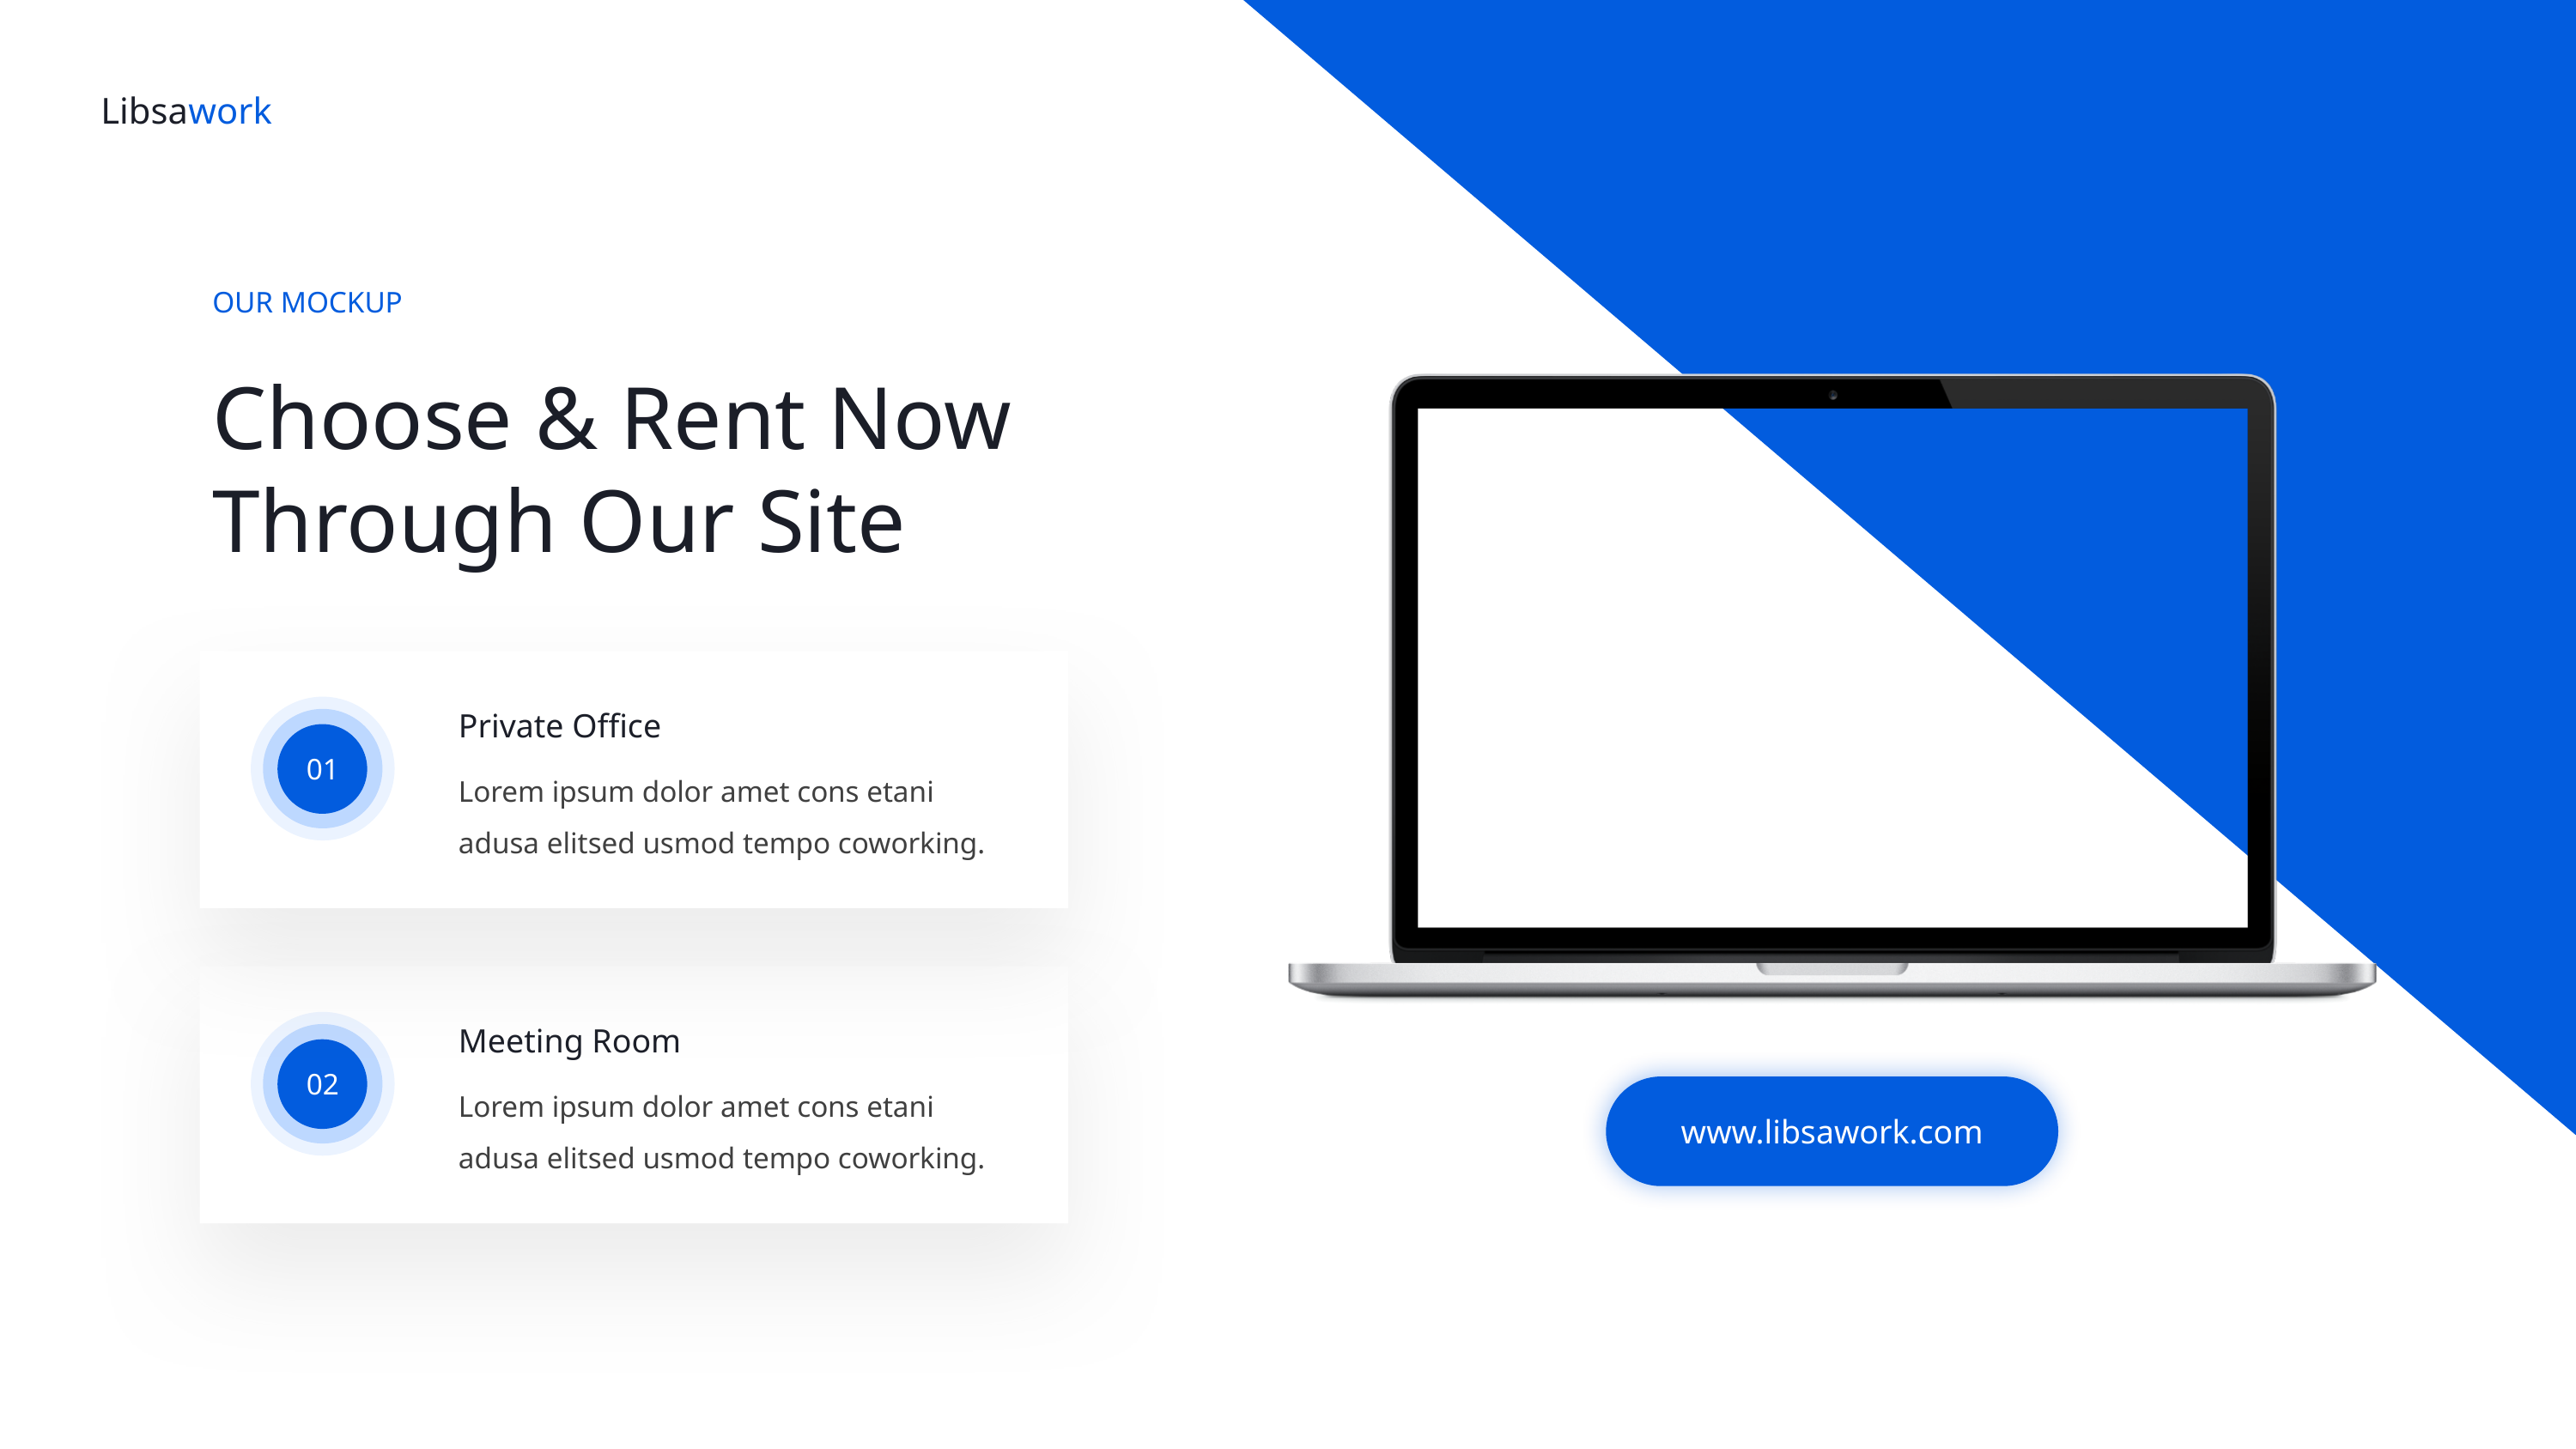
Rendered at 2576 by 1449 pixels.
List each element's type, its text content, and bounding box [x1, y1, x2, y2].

text_box Private Office [446, 699, 827, 749]
text_box [199, 966, 1069, 1224]
text_box [1605, 1076, 2060, 1187]
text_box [251, 1011, 395, 1156]
text_box [199, 650, 1069, 909]
text_box Lorem ipsum dolor amet cons etani adusa elitsed usmod tempo coworking. [446, 1064, 1016, 1181]
text_box www.libsawork.com [1638, 1105, 2026, 1157]
text_box Libsawork [88, 82, 389, 138]
text_box OUR MOCKUP [199, 277, 570, 325]
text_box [251, 696, 395, 841]
text_box Meeting Room [446, 1014, 827, 1064]
text_box Choose & Rent Now Through Our Site [199, 357, 1069, 576]
picture [1287, 373, 2377, 1004]
text_box Lorem ipsum dolor amet cons etani adusa elitsed usmod tempo coworking. [446, 749, 1016, 866]
